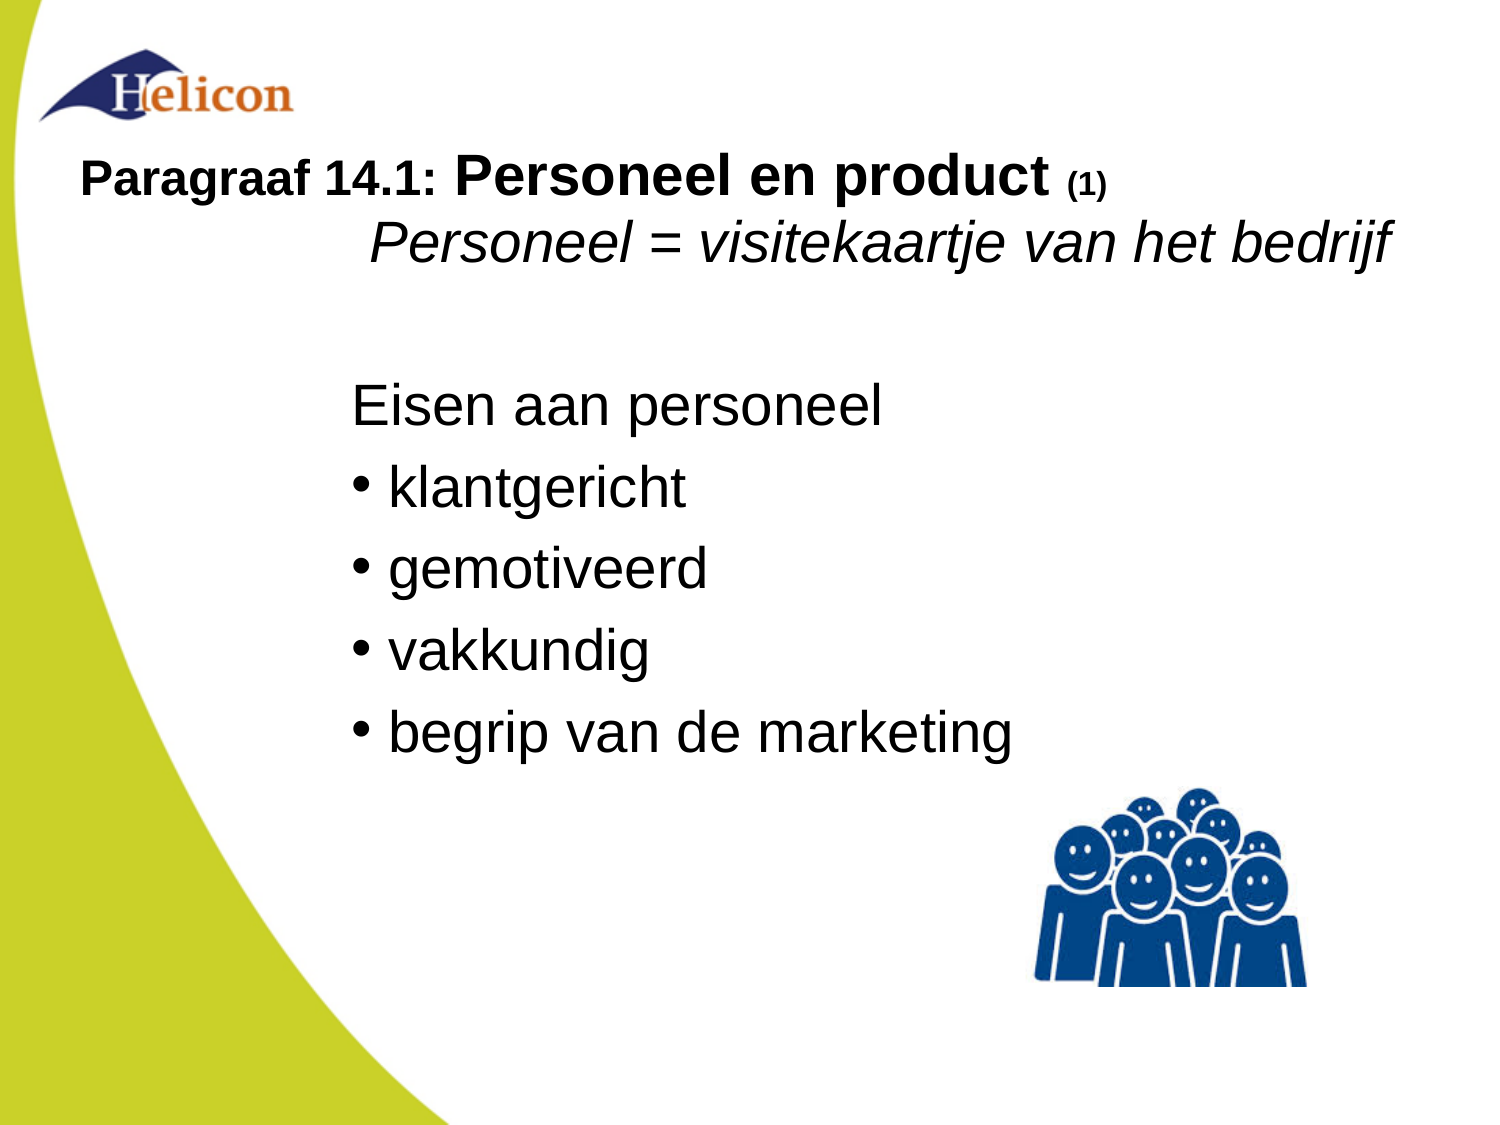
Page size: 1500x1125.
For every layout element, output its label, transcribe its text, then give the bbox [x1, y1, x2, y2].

title Paragraaf 14.1: Personeel en product (1) [64, 78, 1415, 266]
picture [0, 0, 1500, 1125]
list Personeel = visitekaartje van het bedrijf Eisen aan personeel klantgericht gemotiveerd vakkundig begrip van de marketing [336, 196, 1425, 1005]
